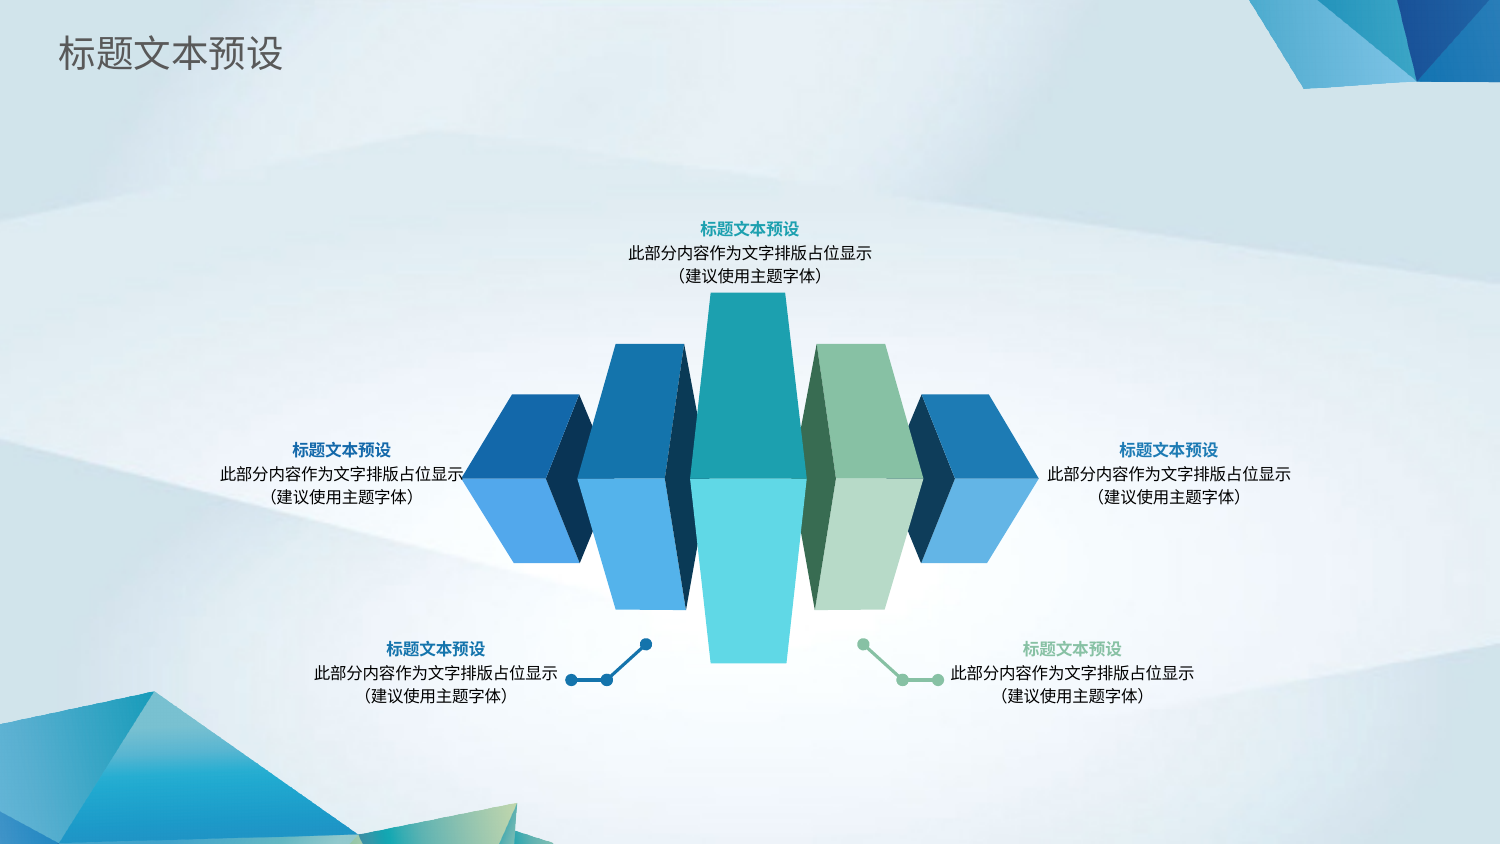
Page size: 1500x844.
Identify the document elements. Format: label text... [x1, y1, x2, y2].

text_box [576, 343, 684, 611]
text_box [219, 440, 464, 514]
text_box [812, 343, 924, 611]
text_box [627, 218, 873, 293]
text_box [460, 394, 571, 564]
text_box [571, 644, 647, 681]
picture [0, 0, 1500, 844]
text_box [313, 638, 559, 713]
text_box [928, 394, 1039, 564]
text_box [1046, 440, 1292, 514]
text_box 标题文本预设 [41, 20, 302, 86]
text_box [689, 301, 807, 664]
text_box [949, 638, 1195, 713]
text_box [863, 644, 939, 681]
